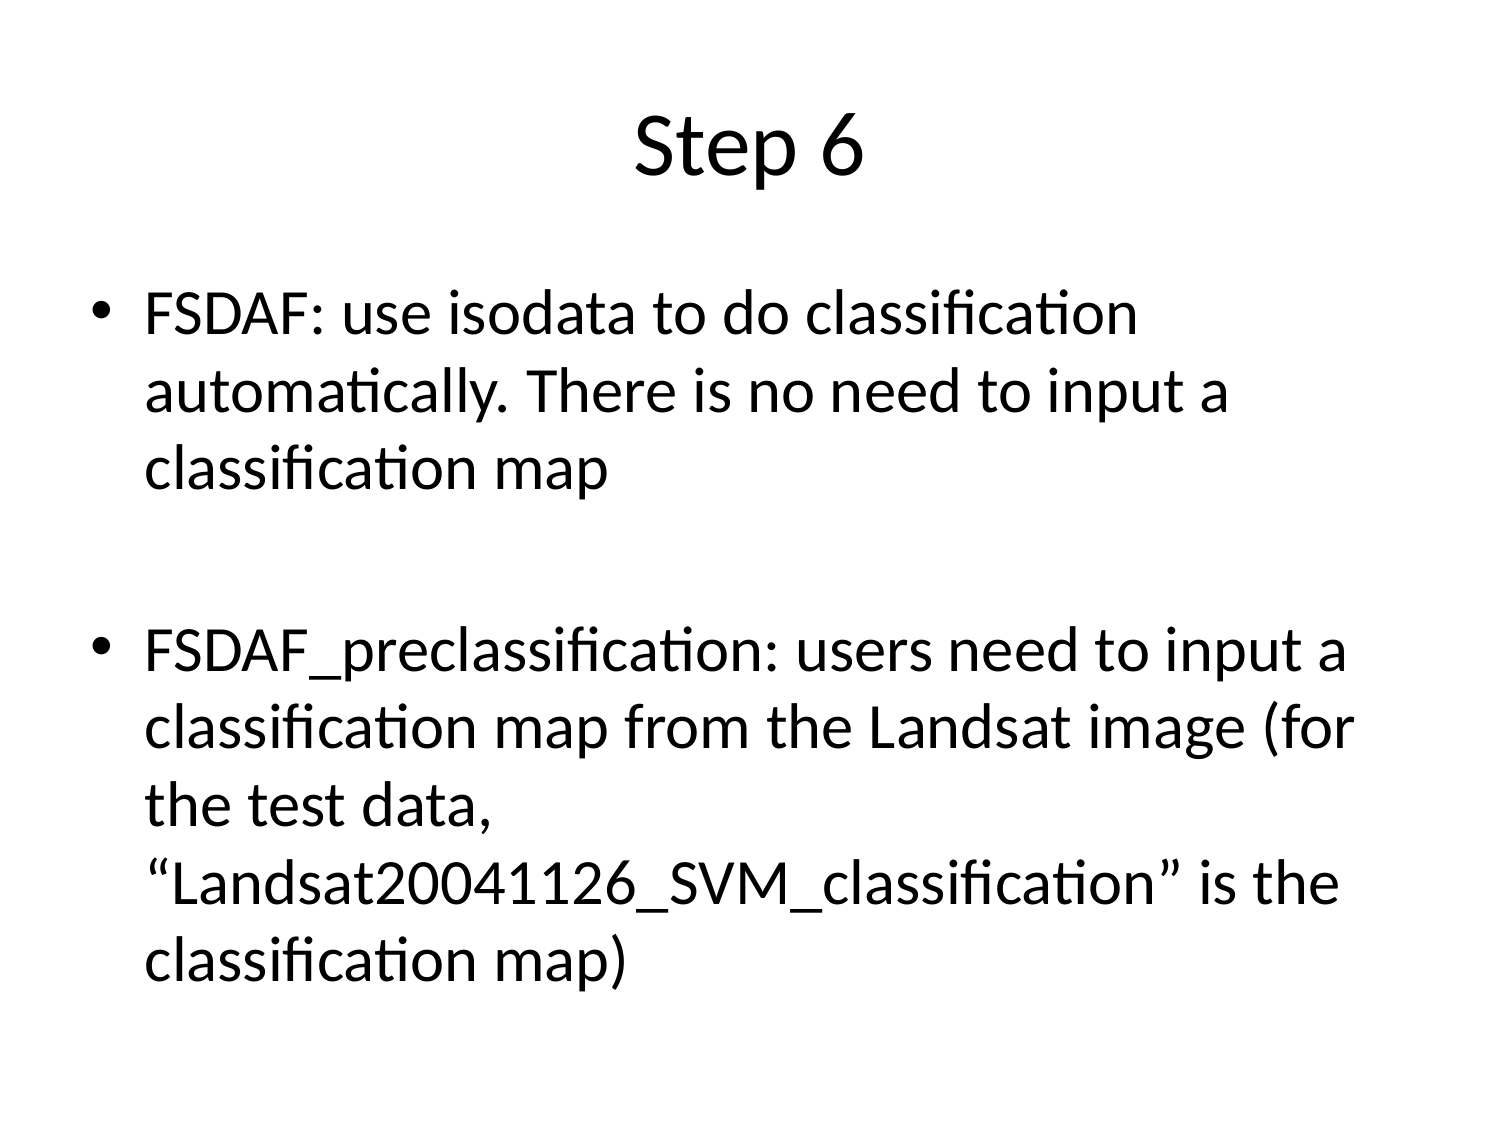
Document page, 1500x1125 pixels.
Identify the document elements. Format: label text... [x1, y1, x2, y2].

list FSDAF: use isodata to do classification automatically. There is no need to input a classification map FSDAF_preclassification: users need to input a classification map from the Landsat image (for the test data, “Landsat20041126_SVM_classification” is the classification map) [75, 262, 1425, 1005]
title Step 6 [75, 45, 1425, 233]
